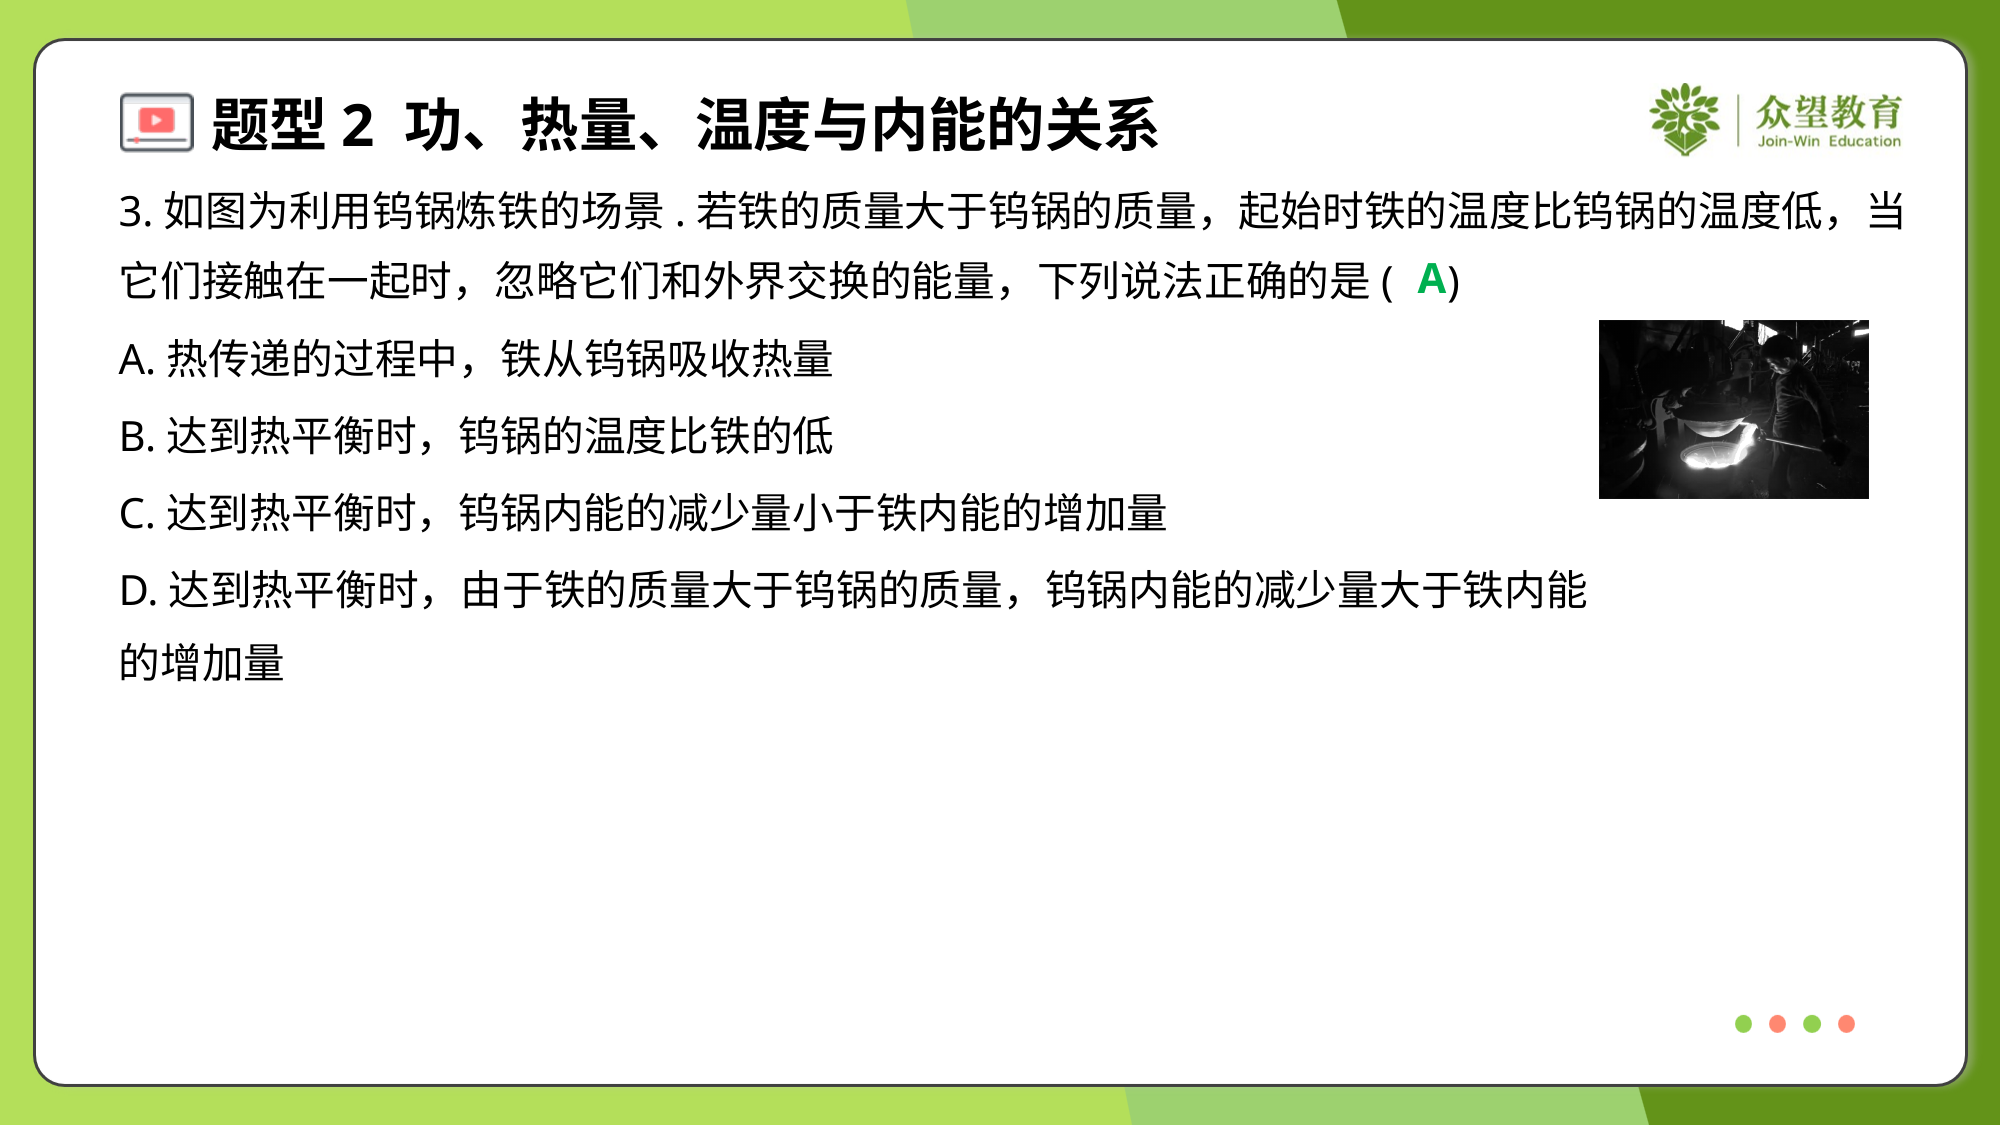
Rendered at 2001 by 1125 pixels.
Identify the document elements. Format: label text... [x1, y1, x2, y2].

text_box A [1401, 231, 1463, 296]
text_box A.热传递的过程中，铁从钨锅吸收热量 B.达到热平衡时，钨锅的温度比铁的低 C.达到热平衡时，钨锅内能的减少量小于铁内能的增加量 D.达到热平衡时，由于铁的质量大于钨锅的质量，钨锅内能的减少量大于铁内能 的增加量 [118, 307, 1599, 680]
picture [0, 0, 2000, 1125]
text_box 3.如图为利用钨锅炼铁的场景.若铁的质量大于钨锅的质量，起始时铁的温度比钨锅的温度低，当 它们接触在一起时，忽略它们和外界交换的能量，下列说法正确的是( ) [118, 159, 1883, 298]
